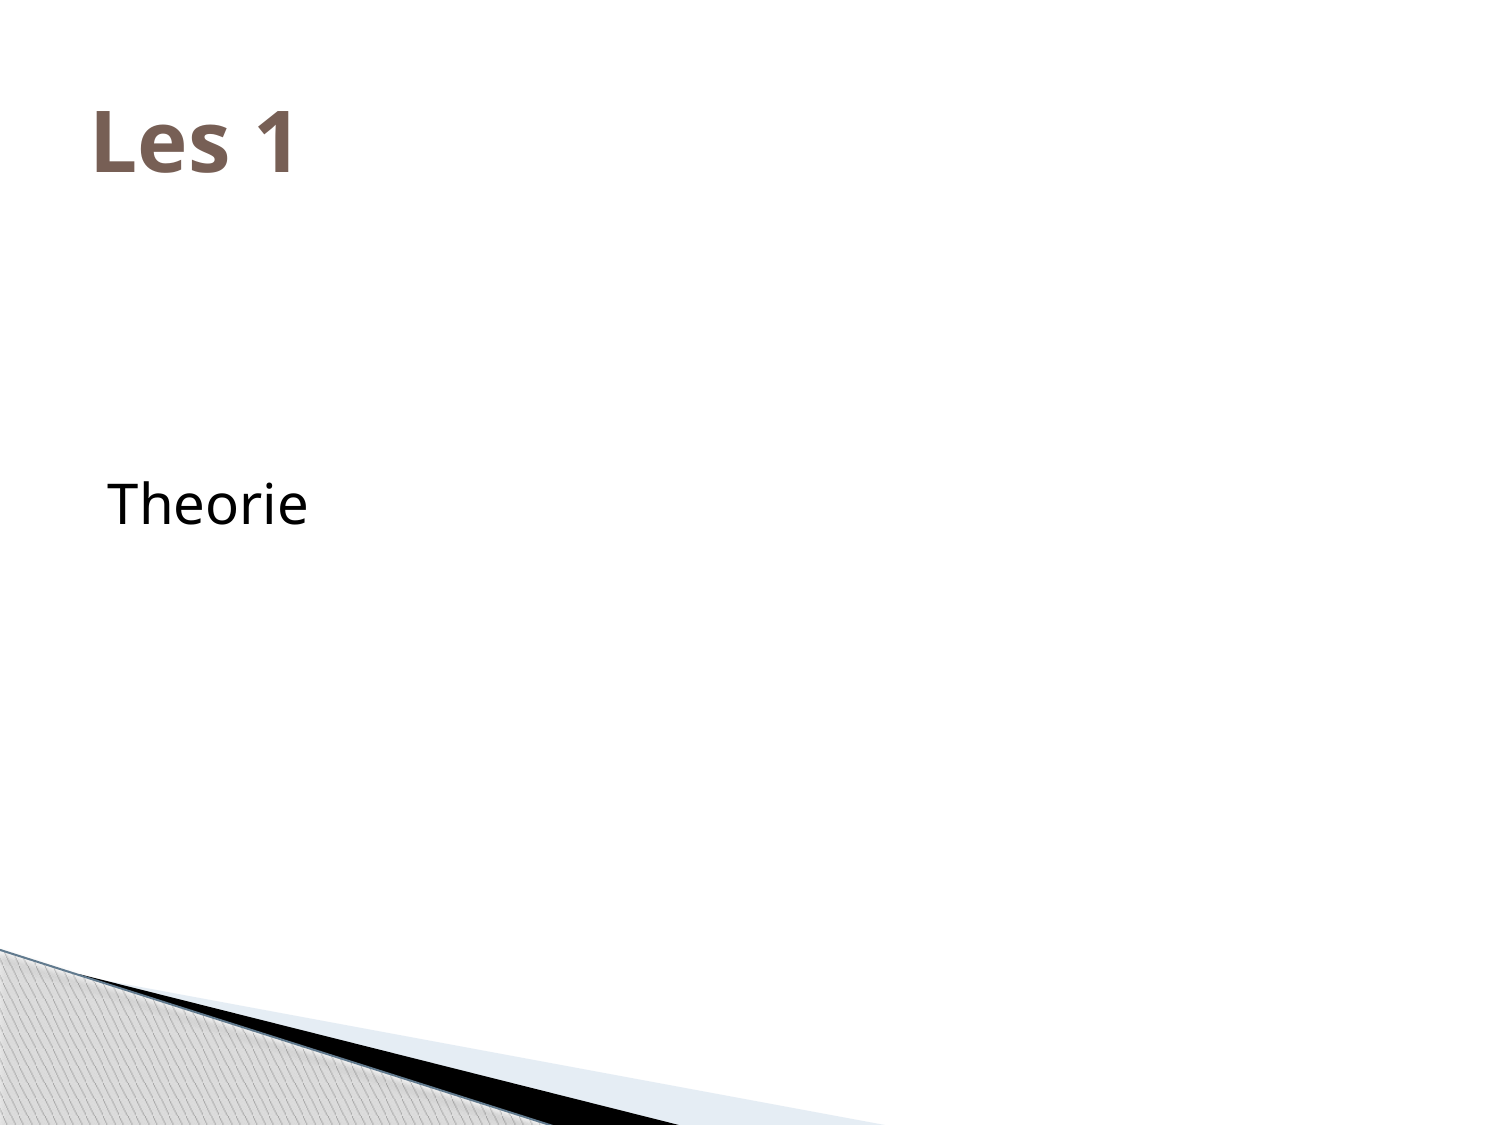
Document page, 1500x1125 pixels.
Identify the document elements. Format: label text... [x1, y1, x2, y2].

title Les 1 [75, 45, 1425, 233]
list Theorie [75, 385, 1425, 986]
